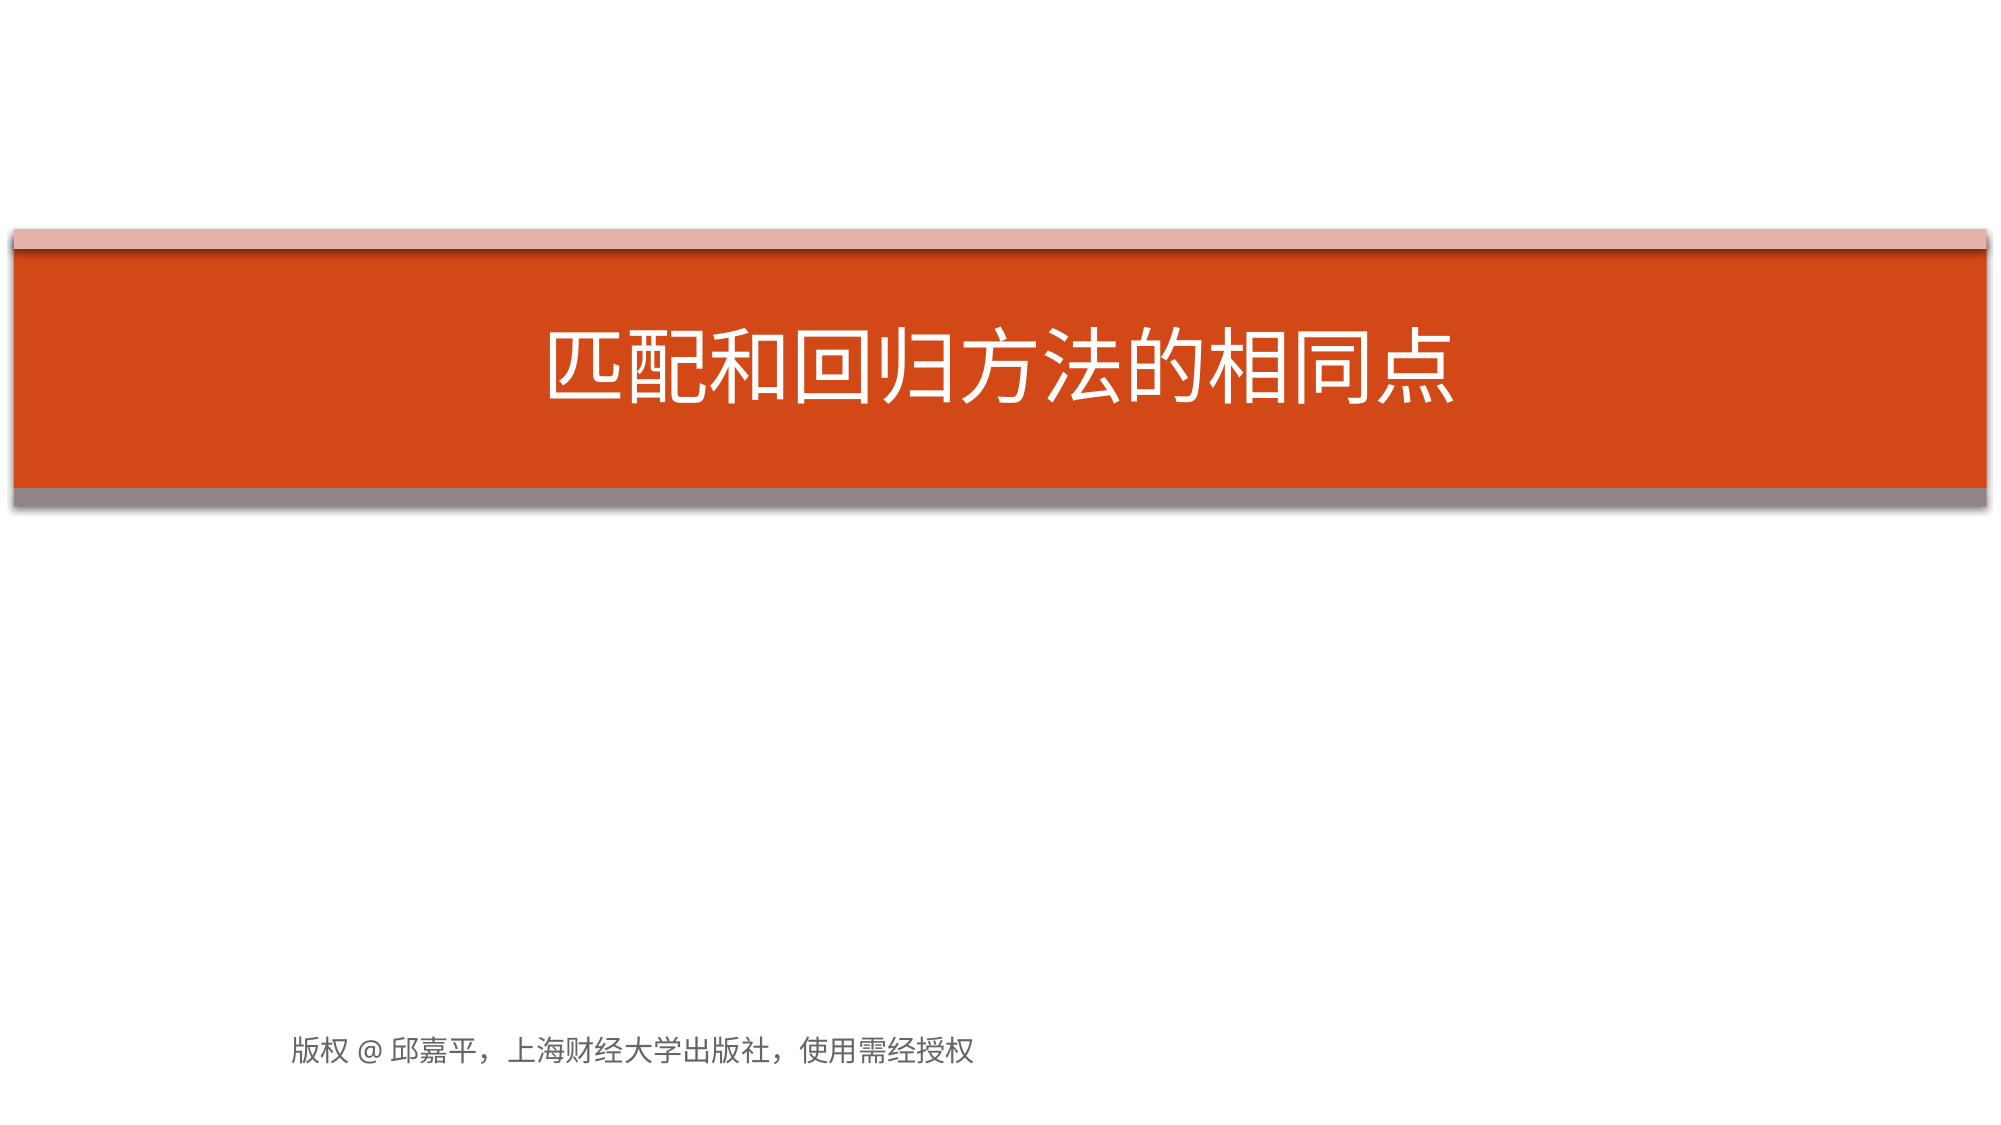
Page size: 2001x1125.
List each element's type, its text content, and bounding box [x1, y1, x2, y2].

footer 版权@邱嘉平，上海财经大学出版社，使用需经授权 [200, 1012, 1067, 1088]
title 匹配和回归方法的相同点 [99, 247, 1900, 489]
